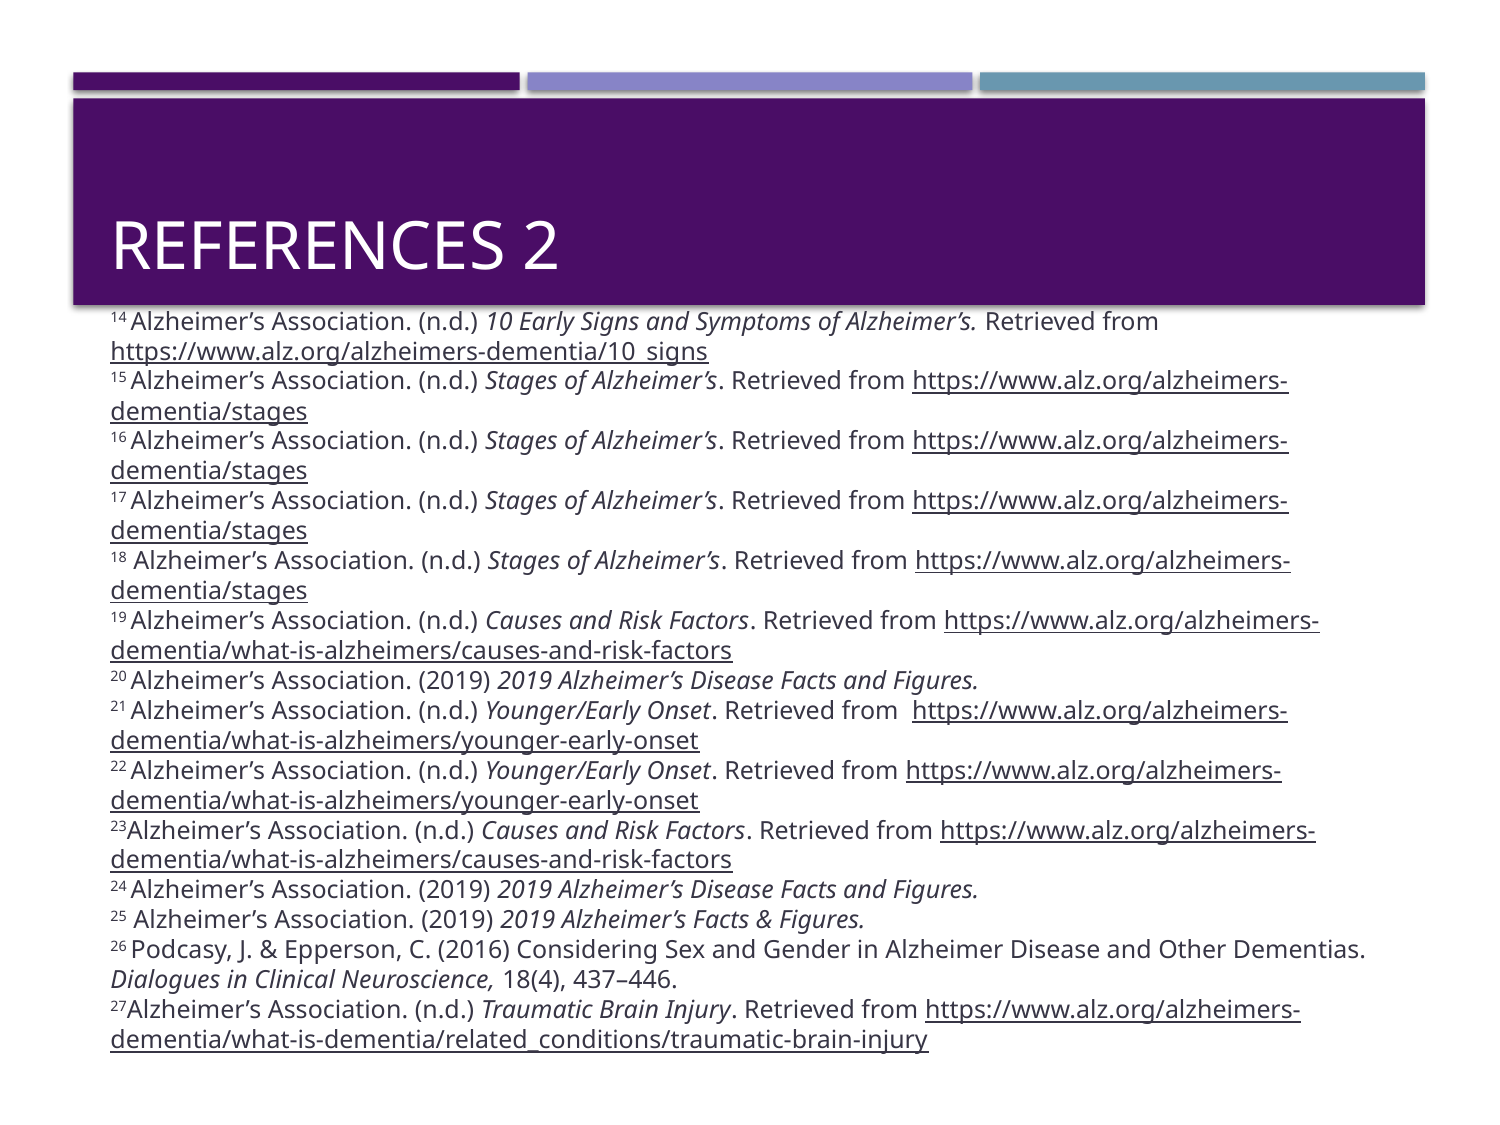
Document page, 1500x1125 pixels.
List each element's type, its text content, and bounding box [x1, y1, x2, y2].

title References 2 [95, 112, 1406, 291]
list 14 Alzheimer’s Association. (n.d.) 10 Early Signs and Symptoms of Alzheimer’s. Retrieved from https://www.alz.org/alzheimers-dementia/10_signs 15 Alzheimer’s Association. (n.d.) Stages of Alzheimer’s. Retrieved from https://www.alz.org/alzheimers-dementia/stages 16 Alzheimer’s Association. (n.d.) Stages of Alzheimer’s. Retrieved from https://www.alz.org/alzheimers-dementia/stages 17 Alzheimer’s Association. (n.d.) Stages of Alzheimer’s. Retrieved from https://www.alz.org/alzheimers-dementia/stages 18 Alzheimer’s Association. (n.d.) Stages of Alzheimer’s. Retrieved from https://www.alz.org/alzheimers-dementia/stages 19 Alzheimer’s Association. (n.d.) Causes and Risk Factors. Retrieved from https://www.alz.org/alzheimers-dementia/what-is-alzheimers/causes-and-risk-factors 20 Alzheimer’s Association. (2019) 2019 Alzheimer’s Disease Facts and Figures. 21 Alzheimer’s Association. (n.d.) Younger/Early Onset. Retrieved from https://www.alz.org/alzheimers-dementia/what-is-alzheimers/younger-early-onset 22 Alzheimer’s Association. (n.d.) Younger/Early Onset. Retrieved from https://www.alz.org/alzheimers-dementia/what-is-alzheimers/younger-early-onset 23Alzheimer’s Association. (n.d.) Causes and Risk Factors. Retrieved from https://www.alz.org/alzheimers-dementia/what-is-alzheimers/causes-and-risk-factors 24 Alzheimer’s Association. (2019) 2019 Alzheimer’s Disease Facts and Figures. 25 Alzheimer’s Association. (2019) 2019 Alzheimer’s Facts & Figures. 26 Podcasy, J. & Epperson, C. (2016) Considering Sex and Gender in Alzheimer Disease and Other Dementias. Dialogues in Clinical Neuroscience, 18(4), 437–446. 27Alzheimer’s Association. (n.d.) Traumatic Brain Injury. Retrieved from https://www.alz.org/alzheimers-dementia/what-is-dementia/related_conditions/traumatic-brain-injury [95, 381, 1406, 978]
